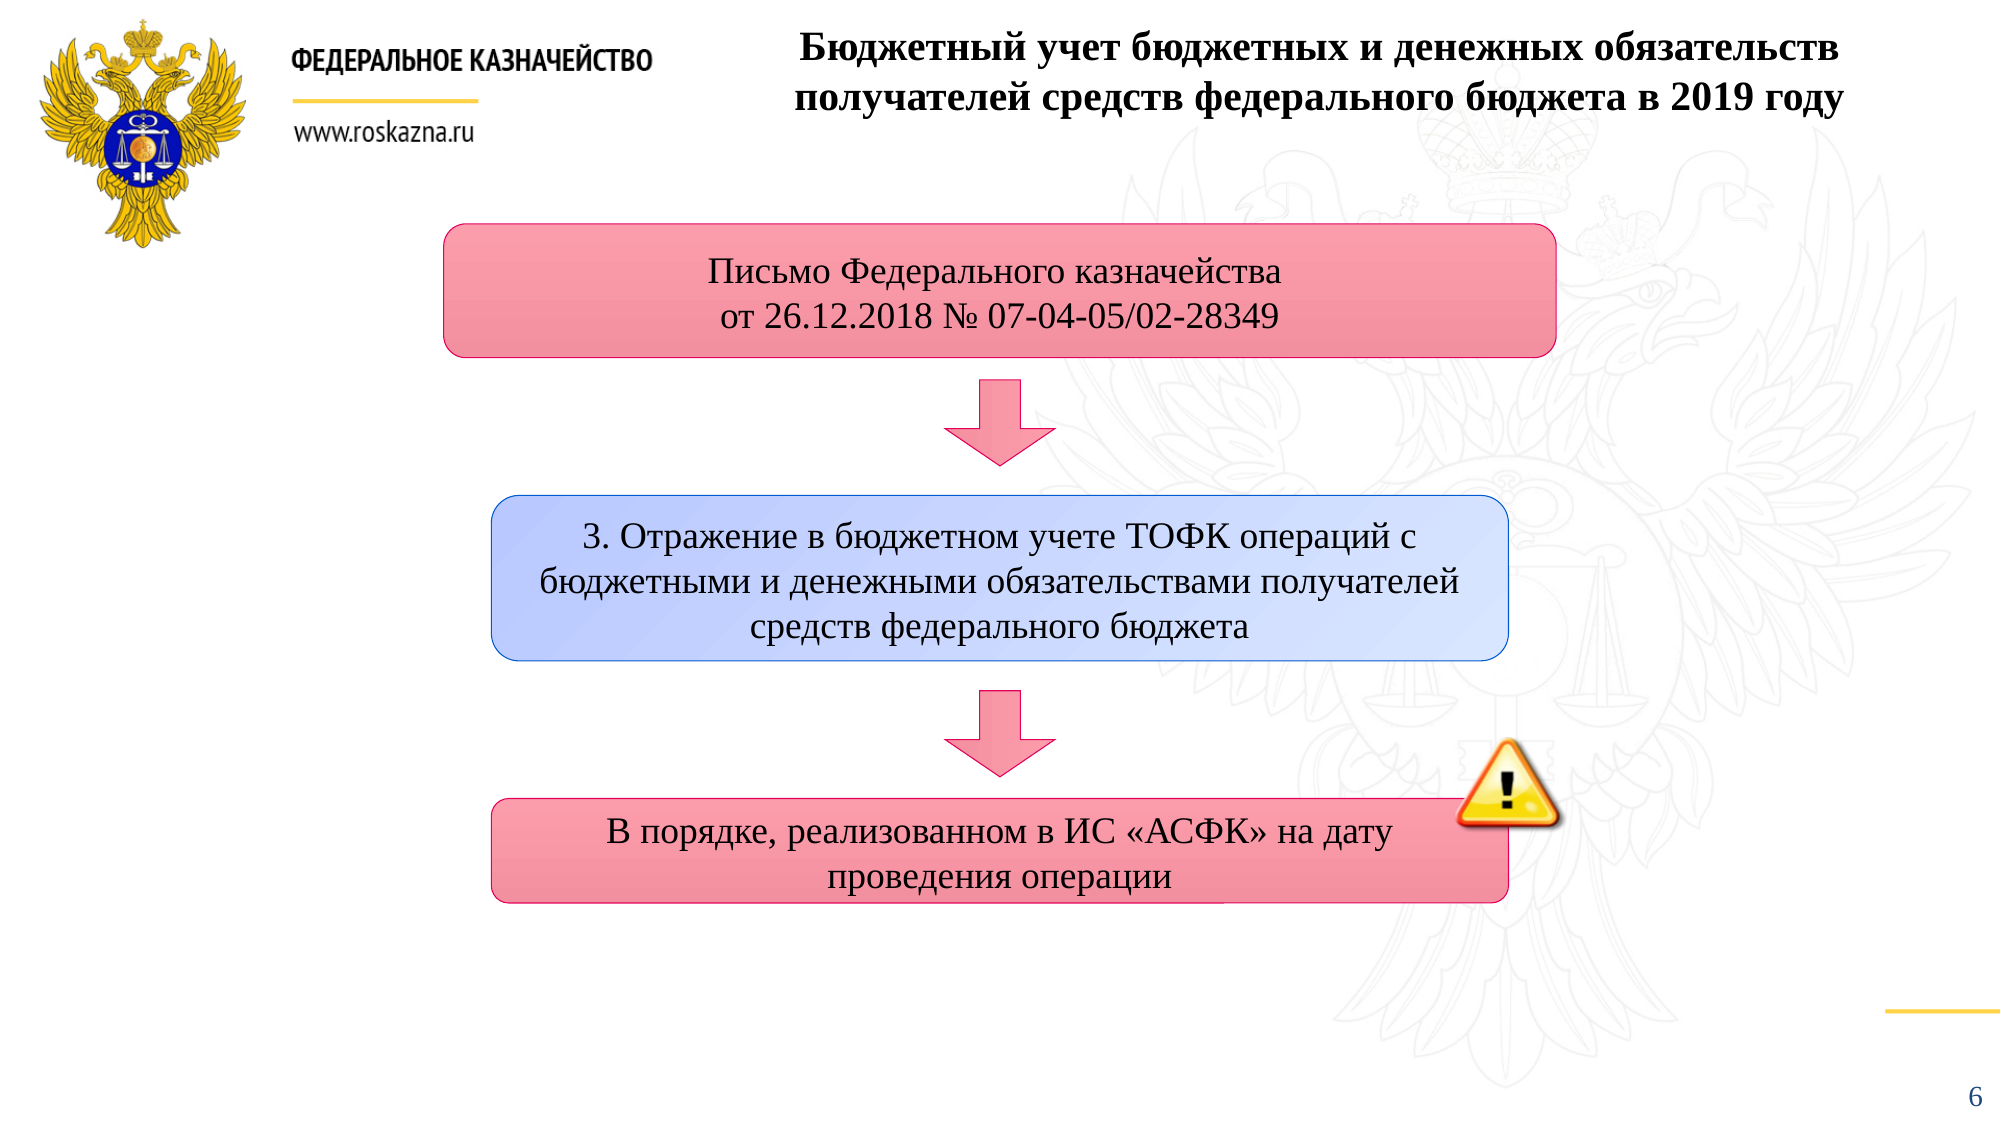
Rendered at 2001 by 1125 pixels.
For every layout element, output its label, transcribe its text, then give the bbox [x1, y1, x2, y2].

text_box Письмо Федерального казначейства от 26.12.2018 № 07-04-05/02-28349 [443, 223, 1557, 359]
text_box 6 [1929, 1071, 1998, 1119]
picture [0, 0, 2001, 1125]
text_box [943, 379, 1057, 467]
text_box [943, 690, 1057, 778]
text_box 3. Отражение в бюджетном учете ТОФК операций с бюджетными и денежными обязательствами получателей средств федерального бюджета [490, 494, 1510, 662]
text_box Бюджетный учет бюджетных и денежных обязательств получателей средств федерального бюджета в 2019 году [641, 10, 1998, 126]
text_box В порядке, реализованном в ИС «АСФК» на дату проведения операции [490, 797, 1510, 904]
